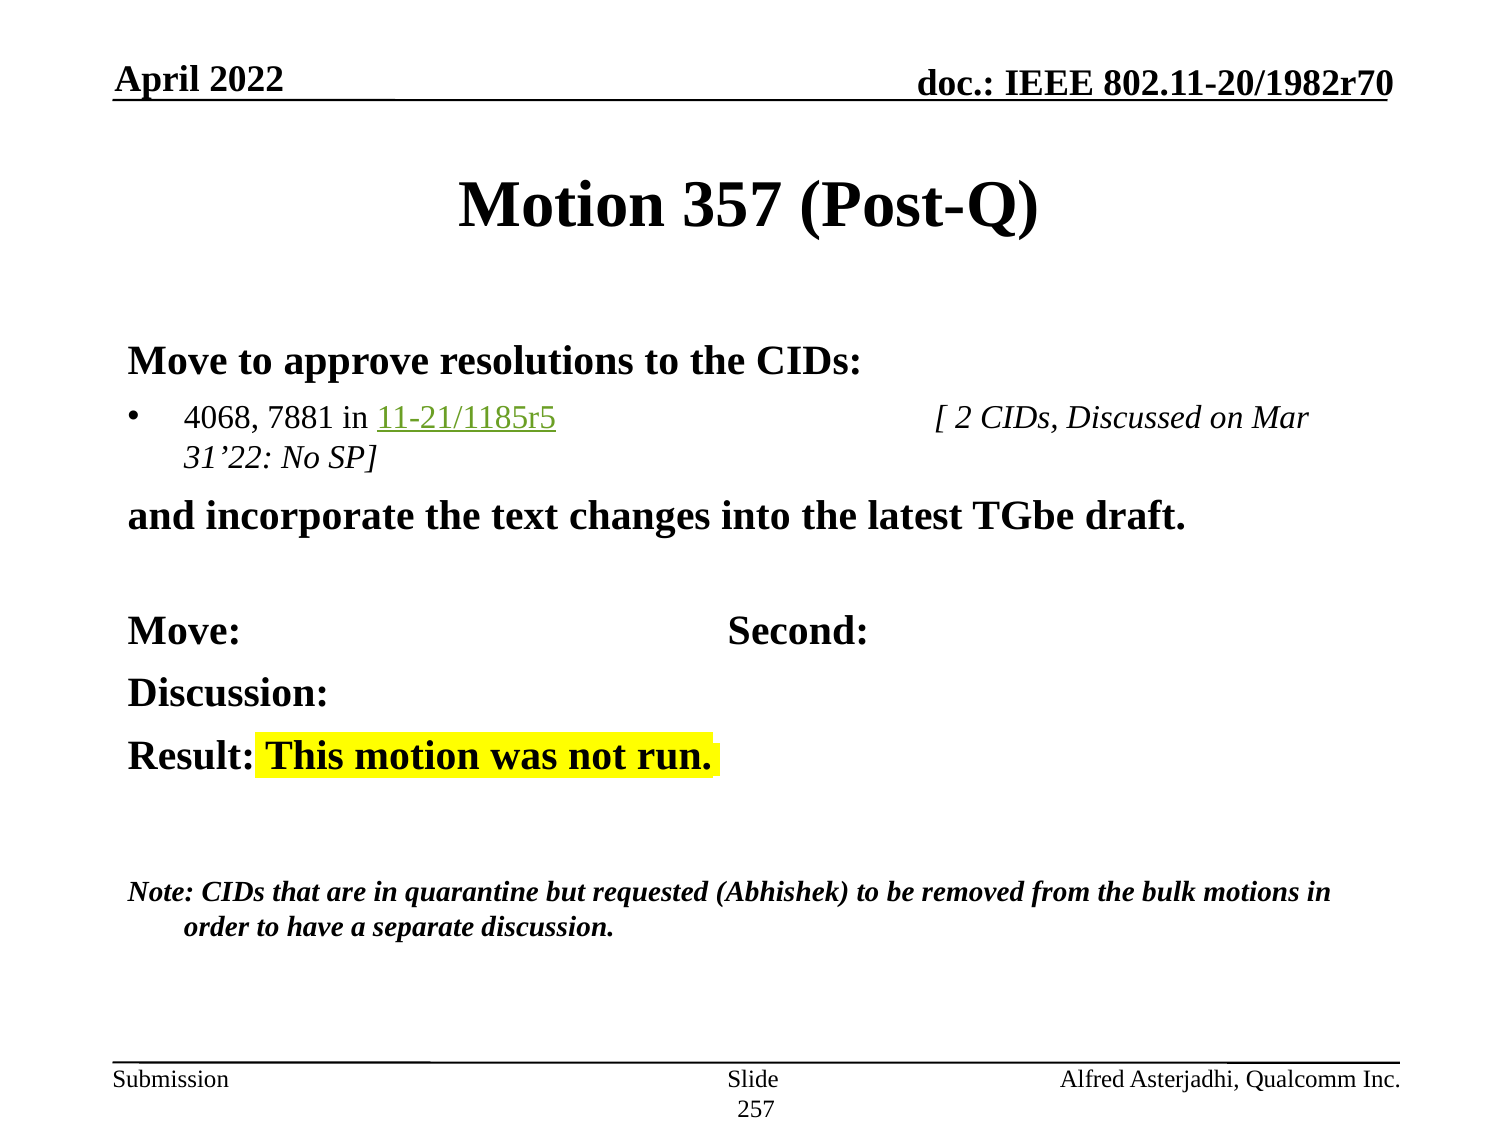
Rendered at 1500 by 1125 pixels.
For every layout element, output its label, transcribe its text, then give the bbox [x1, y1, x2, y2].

list Move to approve resolutions to the CIDs: 4068, 7881 in 11-21/1185r5 [ 2 CIDs, Discussed on Mar 31’22: No SP] and incorporate the text changes into the latest TGbe draft. Move: Second: Discussion: Result: This motion was not run. Note: CIDs that are in quarantine but requested (Abhishek) to be removed from the bulk motions in order to have a separate discussion. [112, 324, 1388, 1000]
slide_number Slide 257 [712, 1061, 800, 1123]
footer Alfred Asterjadhi, Qualcomm Inc. [878, 1061, 1402, 1093]
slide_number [114, 54, 423, 100]
title Motion 357 (Post-Q) [112, 112, 1388, 288]
